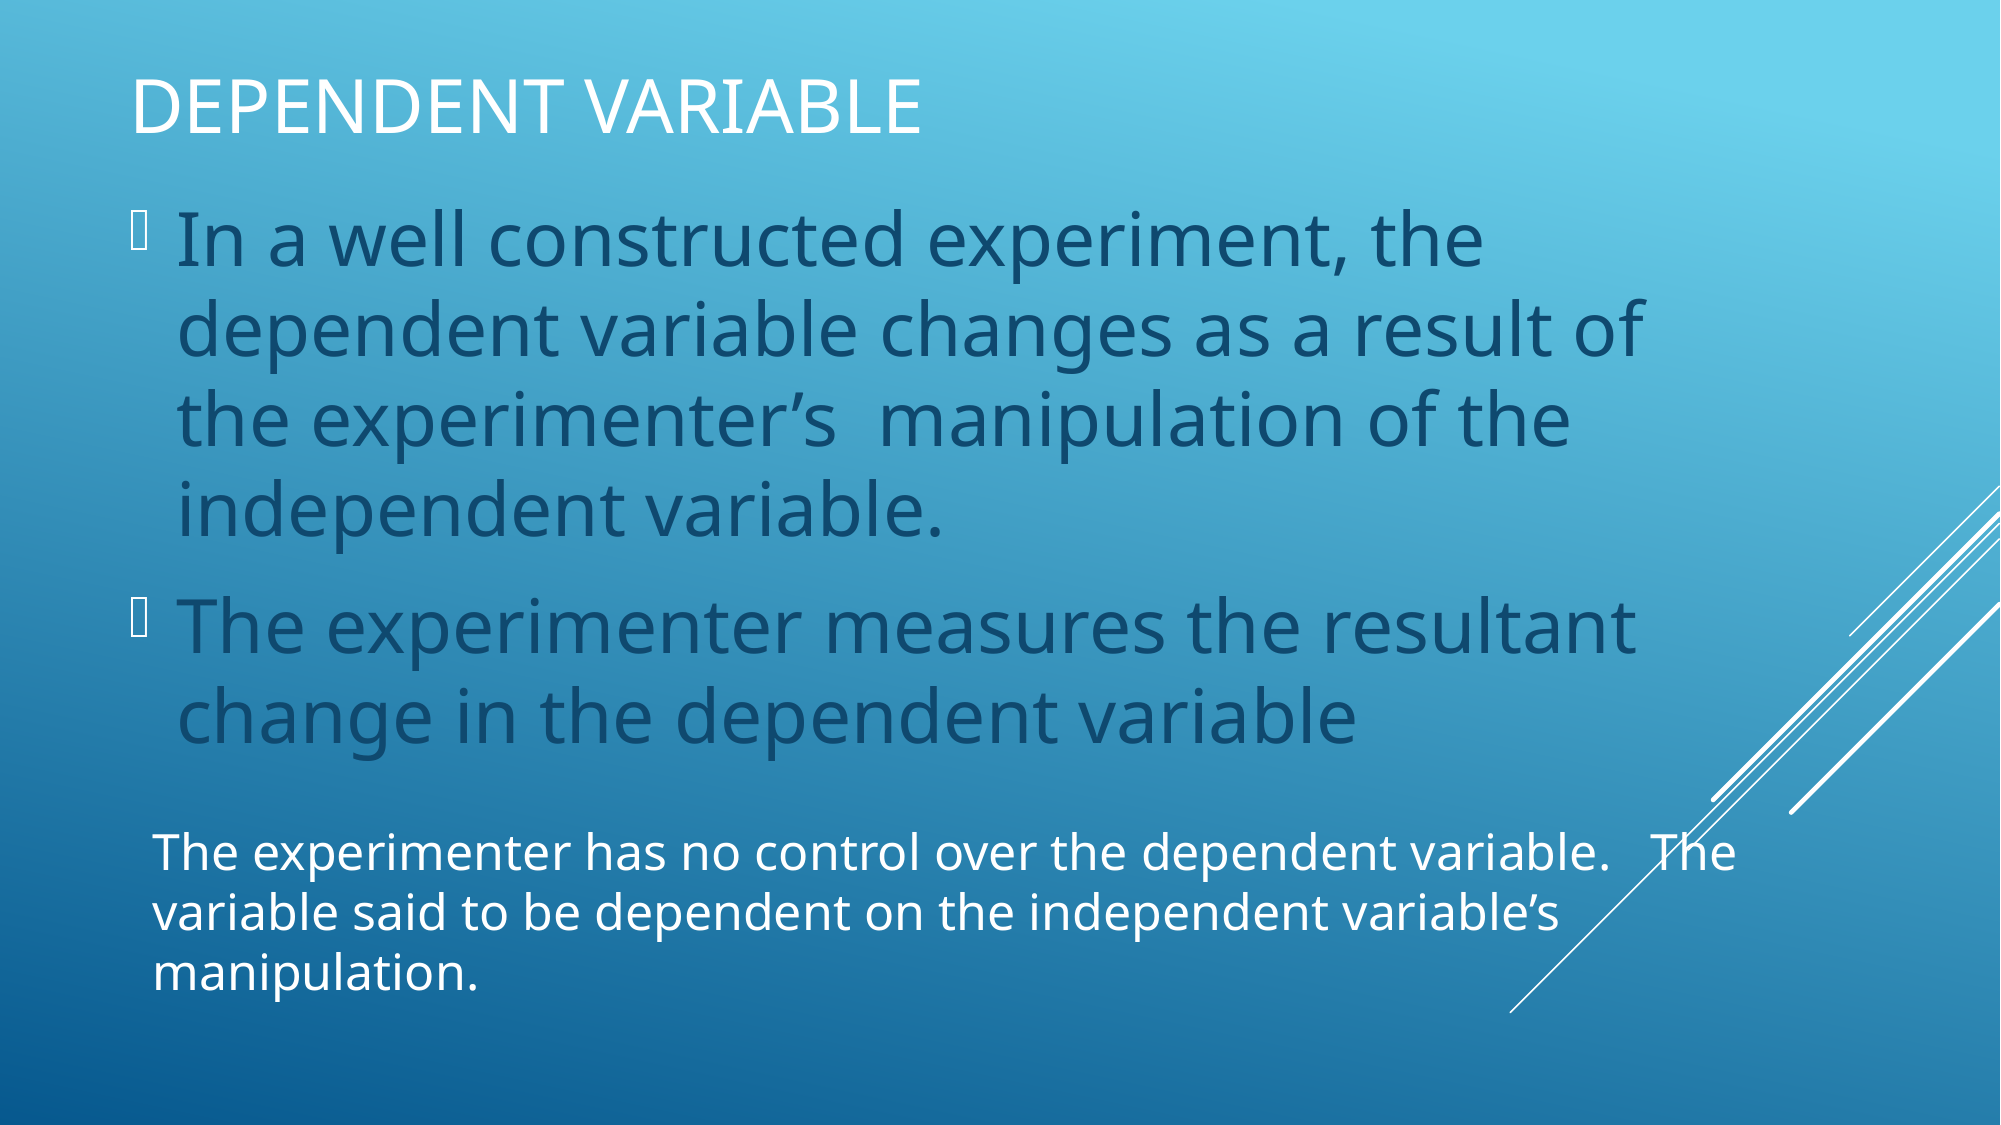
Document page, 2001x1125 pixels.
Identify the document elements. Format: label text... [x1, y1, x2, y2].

title dependent Variable [114, 9, 1390, 137]
list In a well constructed experiment, the dependent variable changes as a result of the experimenter’s manipulation of the independent variable. The experimenter measures the resultant change in the dependent variable [114, 137, 1768, 813]
text_box The experimenter has no control over the dependent variable. The variable said to be dependent on the independent variable’s manipulation. [137, 813, 1804, 1008]
